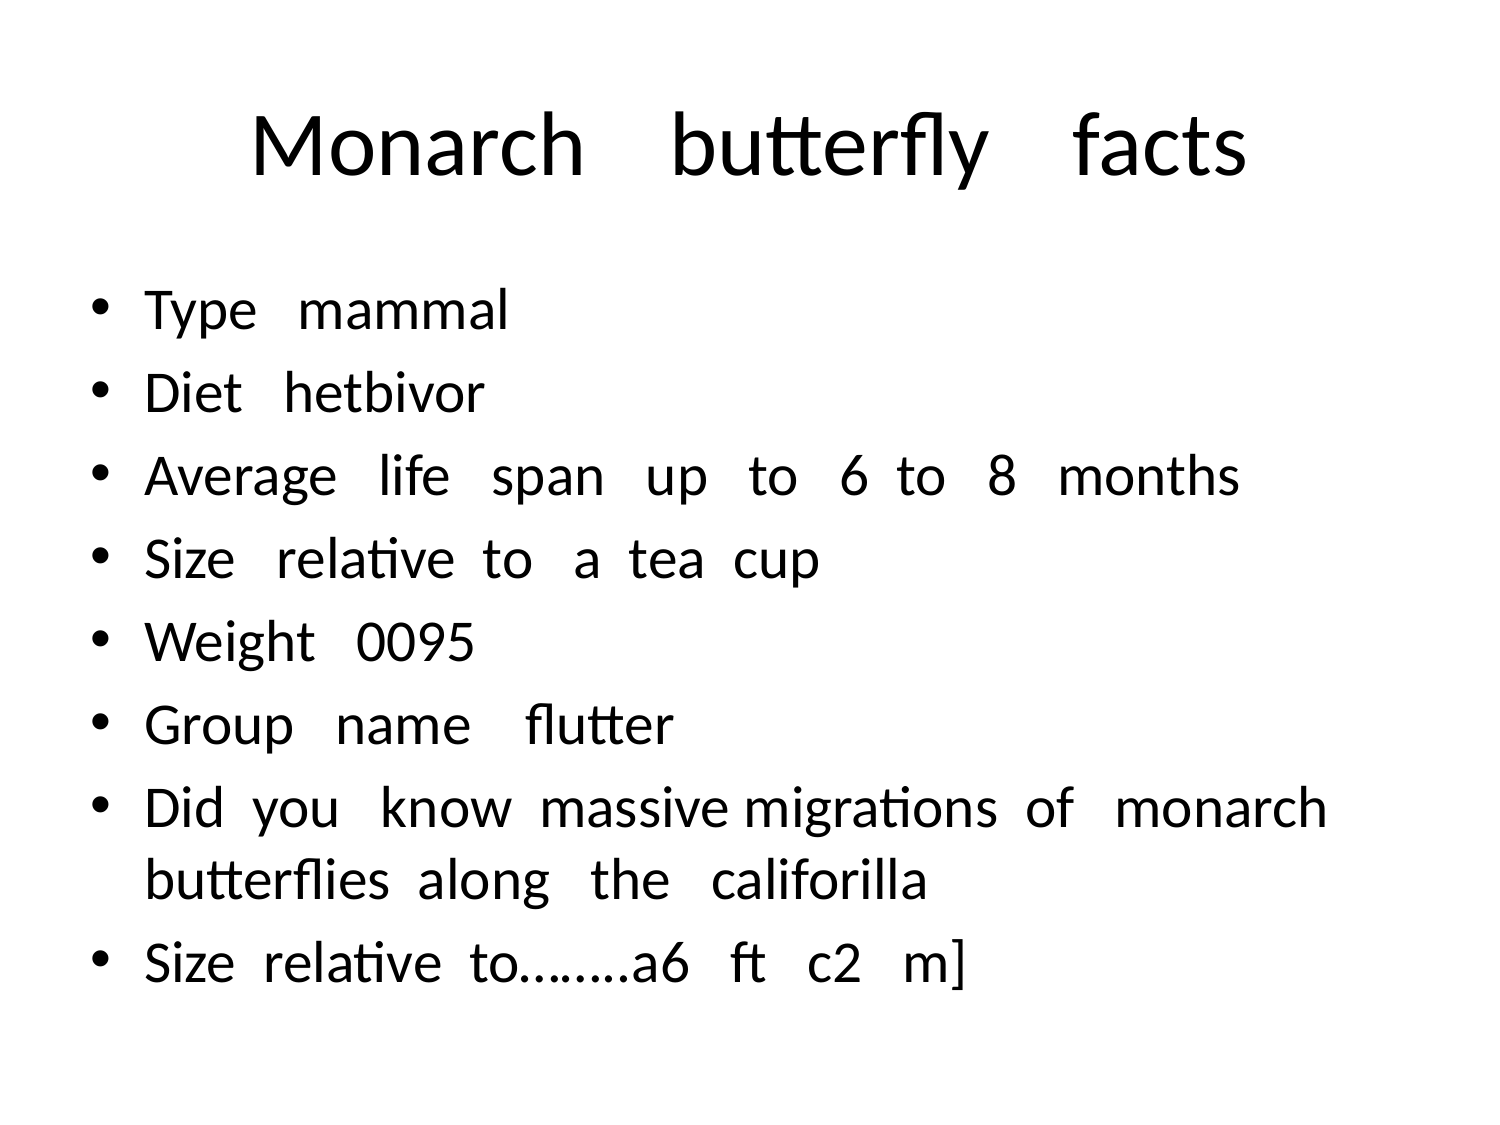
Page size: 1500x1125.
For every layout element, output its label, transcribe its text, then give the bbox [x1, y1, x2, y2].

title Monarch butterfly facts [75, 45, 1425, 233]
list Type mammal Diet hetbivor Average life span up to 6 to 8 months Size relative to a tea cup Weight 0095 Group name flutter Did you know massive migrations of monarch butterflies along the califorilla Size relative to……..a6 ft c2 m] [75, 262, 1425, 1005]
